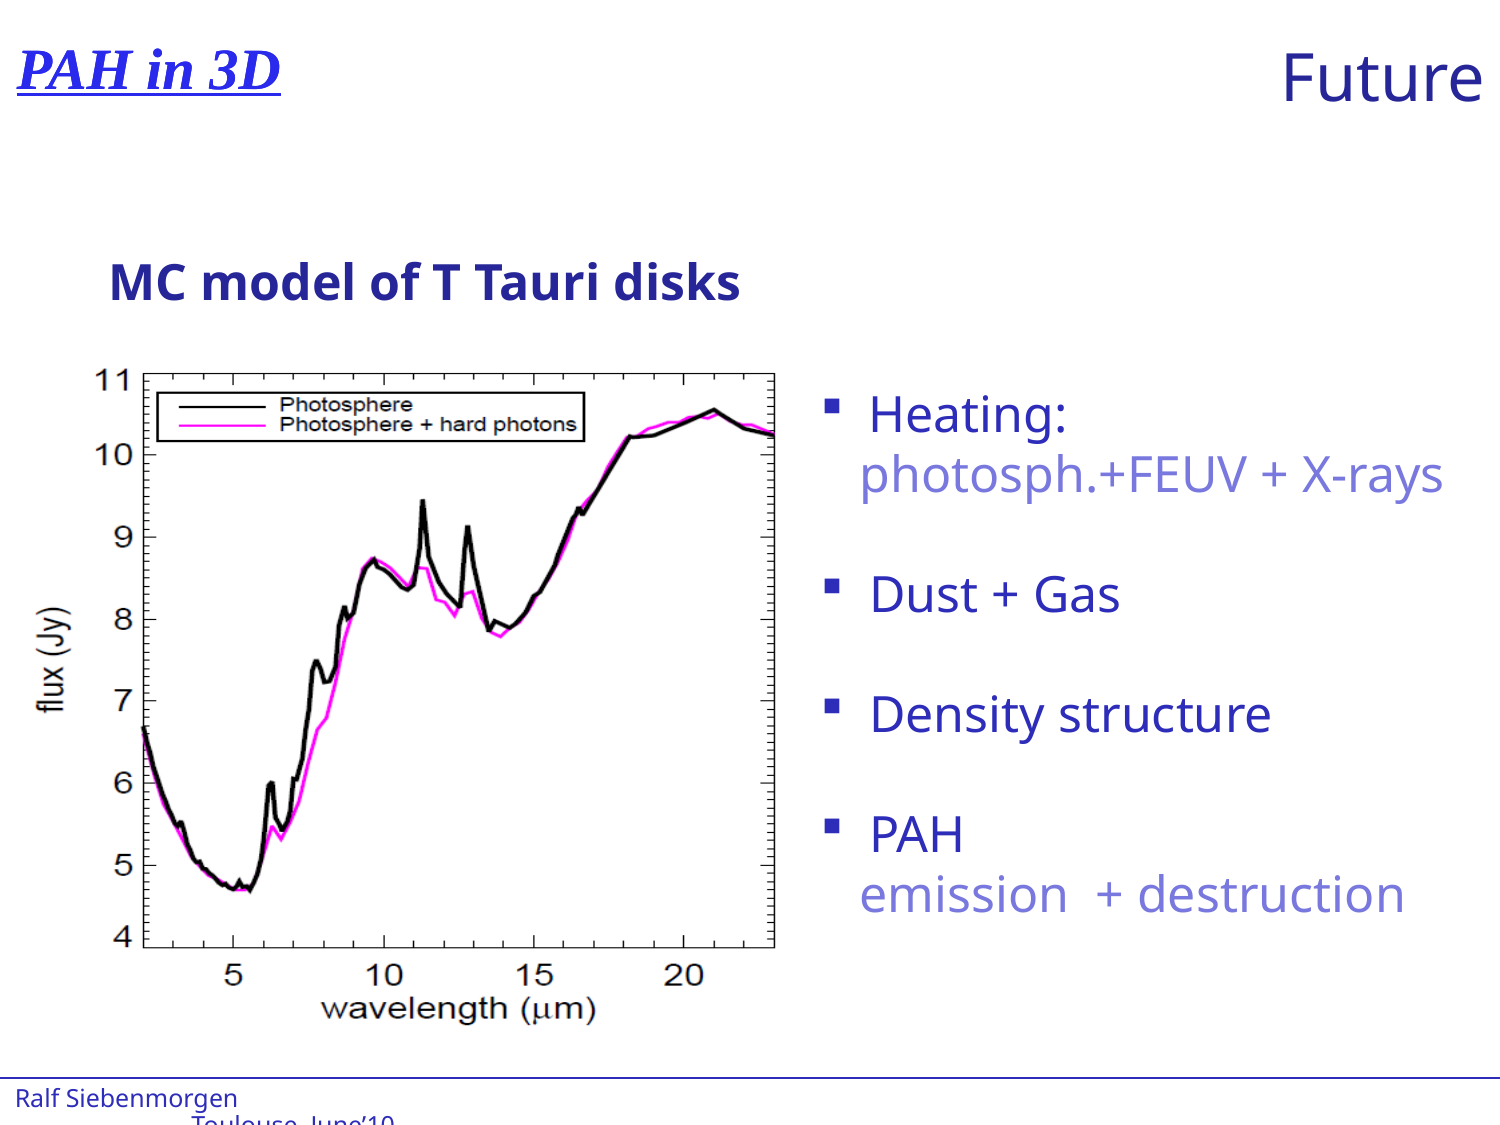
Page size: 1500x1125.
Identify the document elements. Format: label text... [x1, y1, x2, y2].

picture [0, 339, 803, 1034]
text_box Future [1042, 0, 1500, 122]
text_box MC model of T Tauri disks [93, 222, 844, 318]
text_box Heating: photosph.+FEUV + X-rays Dust + Gas Density structure PAH emission + destruction [807, 374, 1500, 930]
